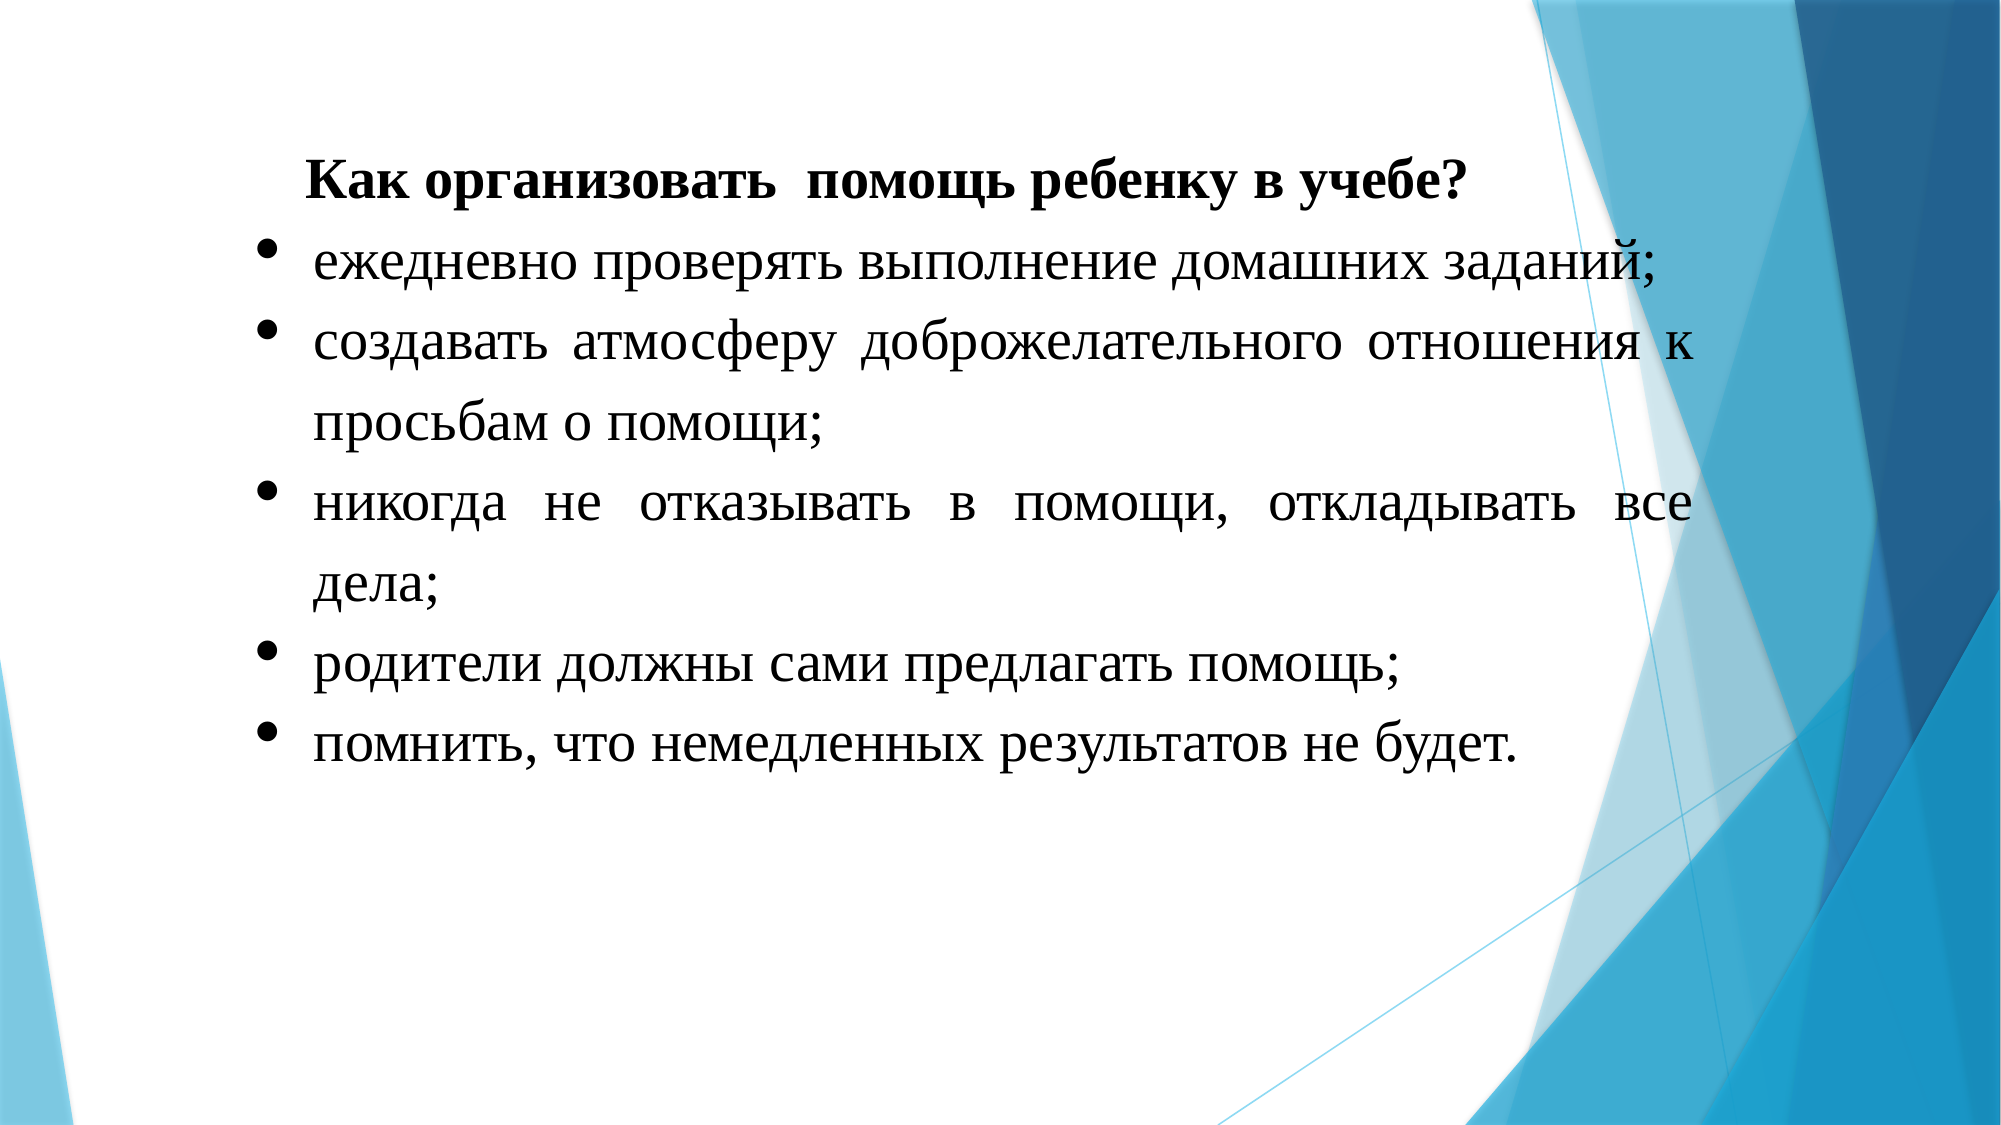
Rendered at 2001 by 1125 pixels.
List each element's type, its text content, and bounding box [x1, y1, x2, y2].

text_box Как организовать помощь ребенку в учебе? ежедневно проверять выполнение домашних заданий; создавать атмосферу доброжелательного отношения к просьбам о помощи; никогда не отказывать в помощи, откладывать все дела; родители должны сами предлагать помощь; помнить, что немедленных результатов не будет. [242, 122, 1710, 781]
